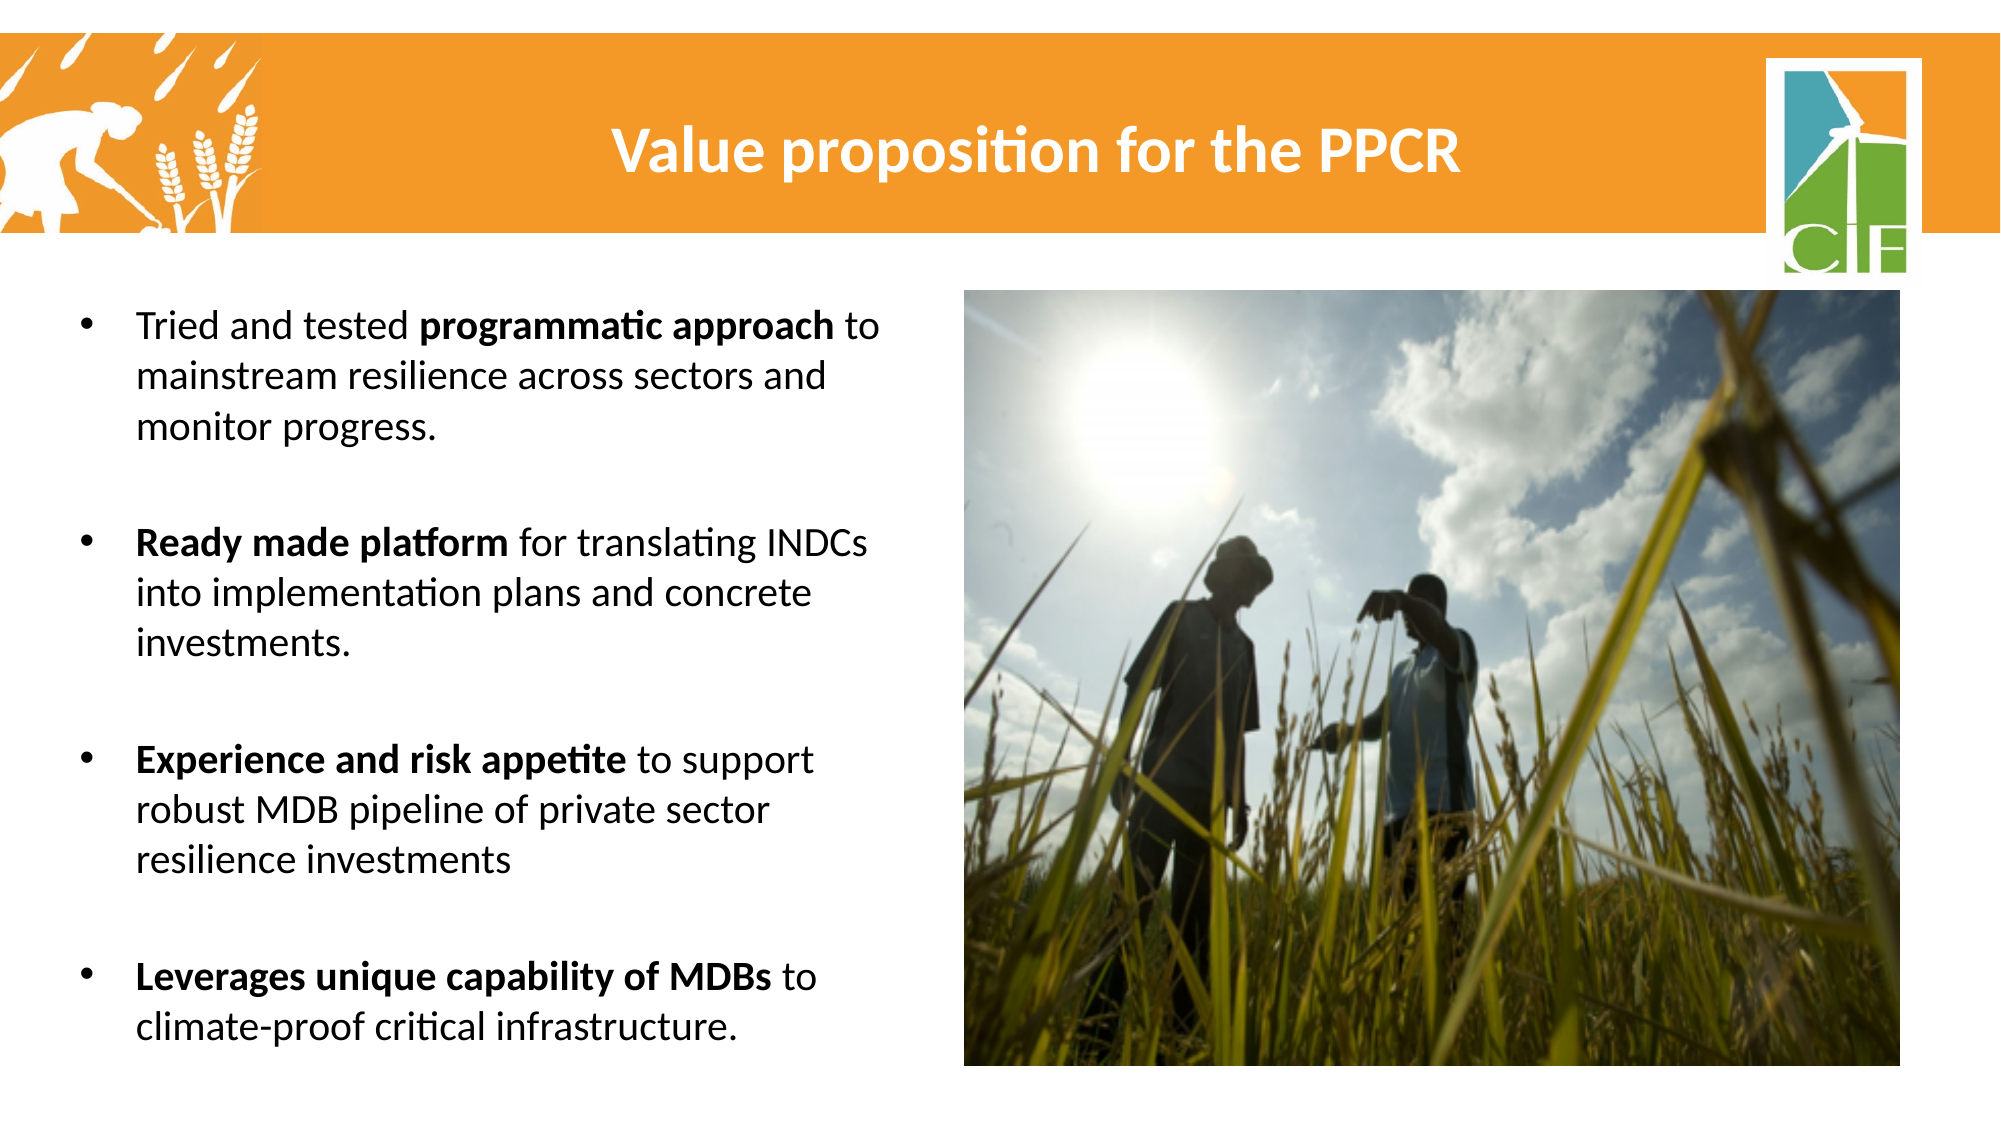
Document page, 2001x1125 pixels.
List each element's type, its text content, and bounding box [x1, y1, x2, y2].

title Value proposition for the PPCR [253, 84, 1821, 218]
text_box Tried and tested programmatic approach to mainstream resilience across sectors and monitor progress. Ready made platform for translating INDCs into implementation plans and concrete investments. Experience and risk appetite to support robust MDB pipeline of private sector resilience investments Leverages unique capability of MDBs to climate-proof critical infrastructure. [64, 290, 919, 1090]
picture [964, 290, 1901, 1066]
picture [0, 33, 2001, 288]
